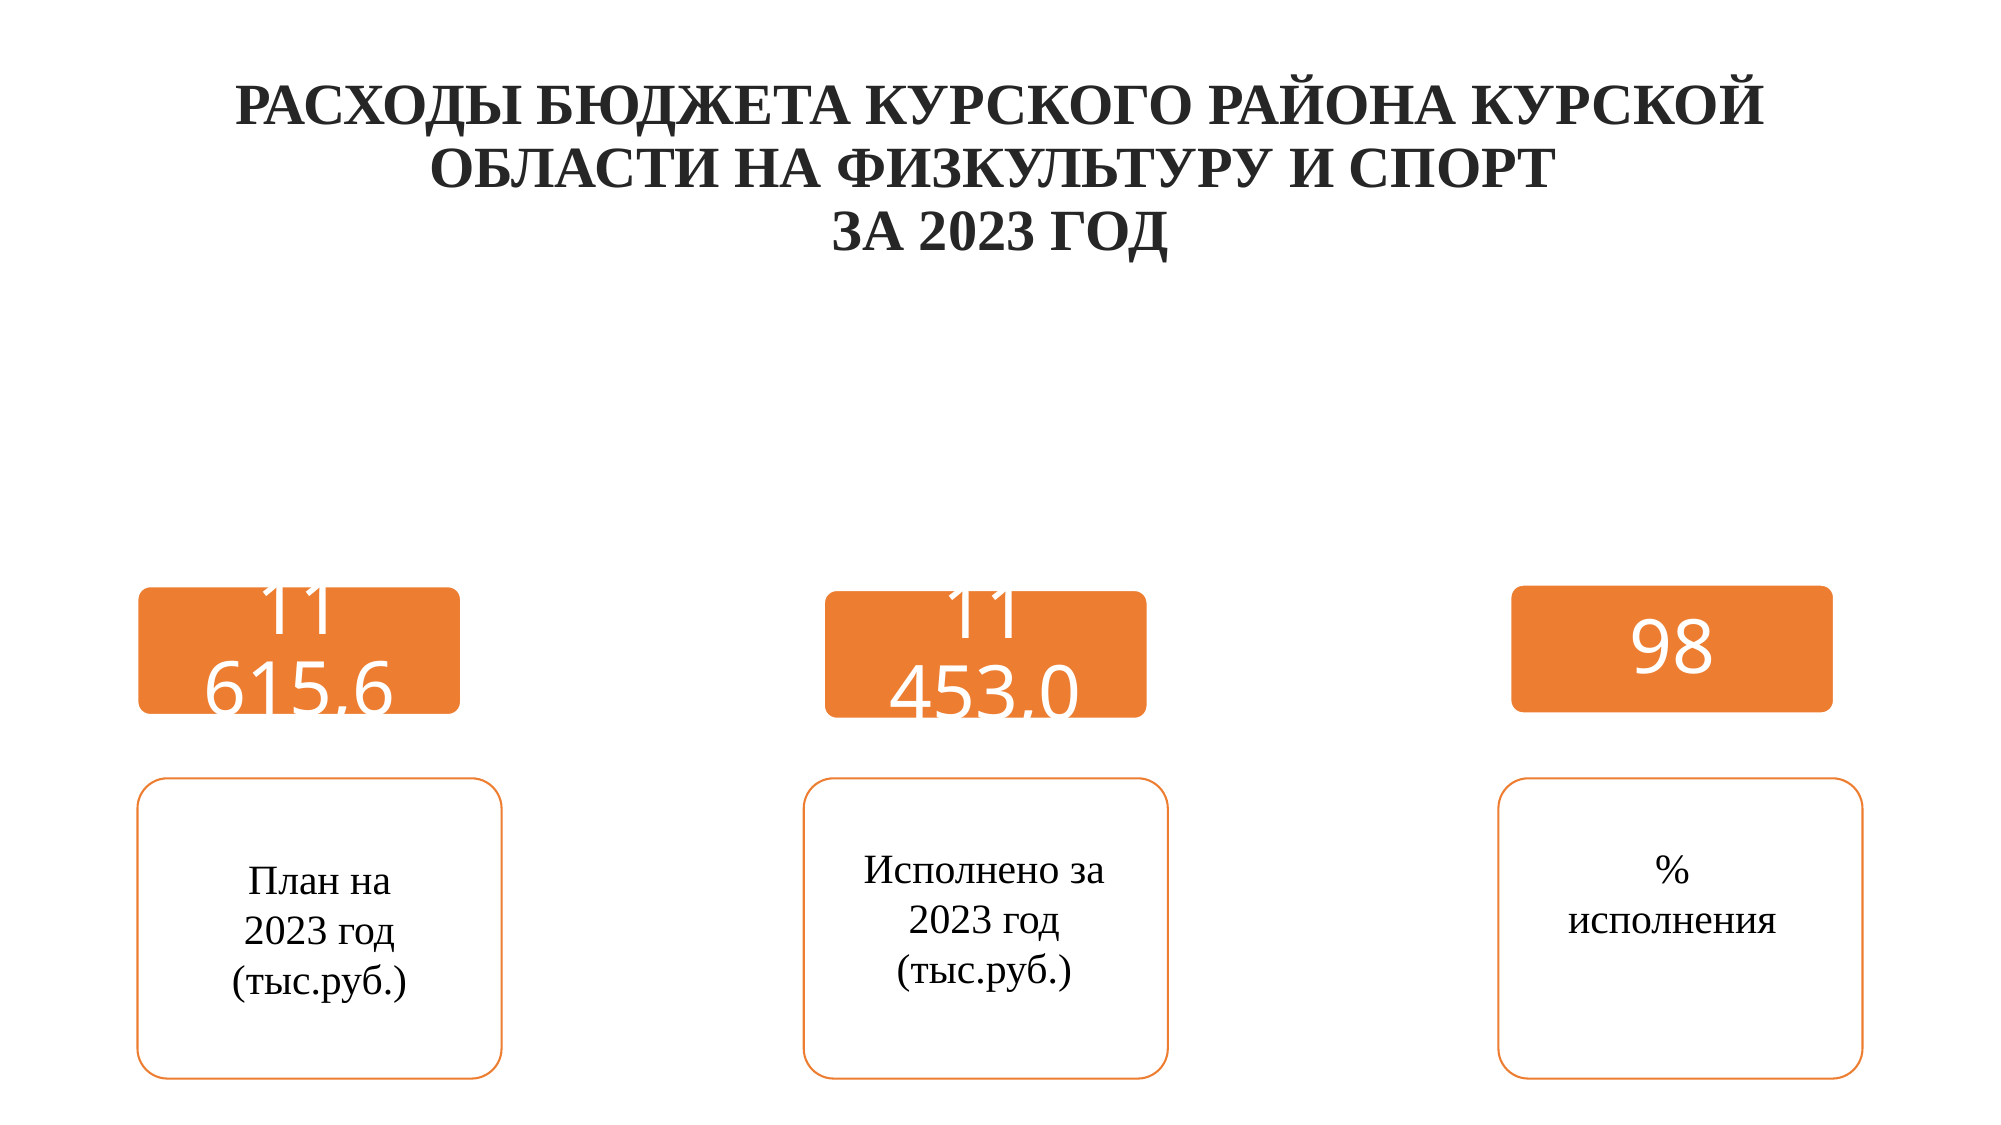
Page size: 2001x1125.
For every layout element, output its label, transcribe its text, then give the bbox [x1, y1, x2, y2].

text_box [136, 777, 503, 1080]
text_box [1497, 777, 1864, 1080]
text_box % исполнения [1504, 834, 1841, 990]
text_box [823, 590, 1148, 719]
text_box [137, 586, 462, 715]
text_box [1510, 584, 1834, 714]
title РАСХОДЫ БЮДЖЕТА КУРСКОГО РАЙОНА КУРСКОЙ ОБЛАСТИ НА ФИЗКУЛЬТУРУ И СПОРТ ЗА 2023 ГОД [137, 59, 1863, 278]
text_box План на 2023 год (тыс.руб.) [216, 845, 423, 1010]
text_box Исполнено за 2023 год (тыс.руб.) [803, 834, 1165, 1000]
text_box [802, 777, 1169, 1080]
